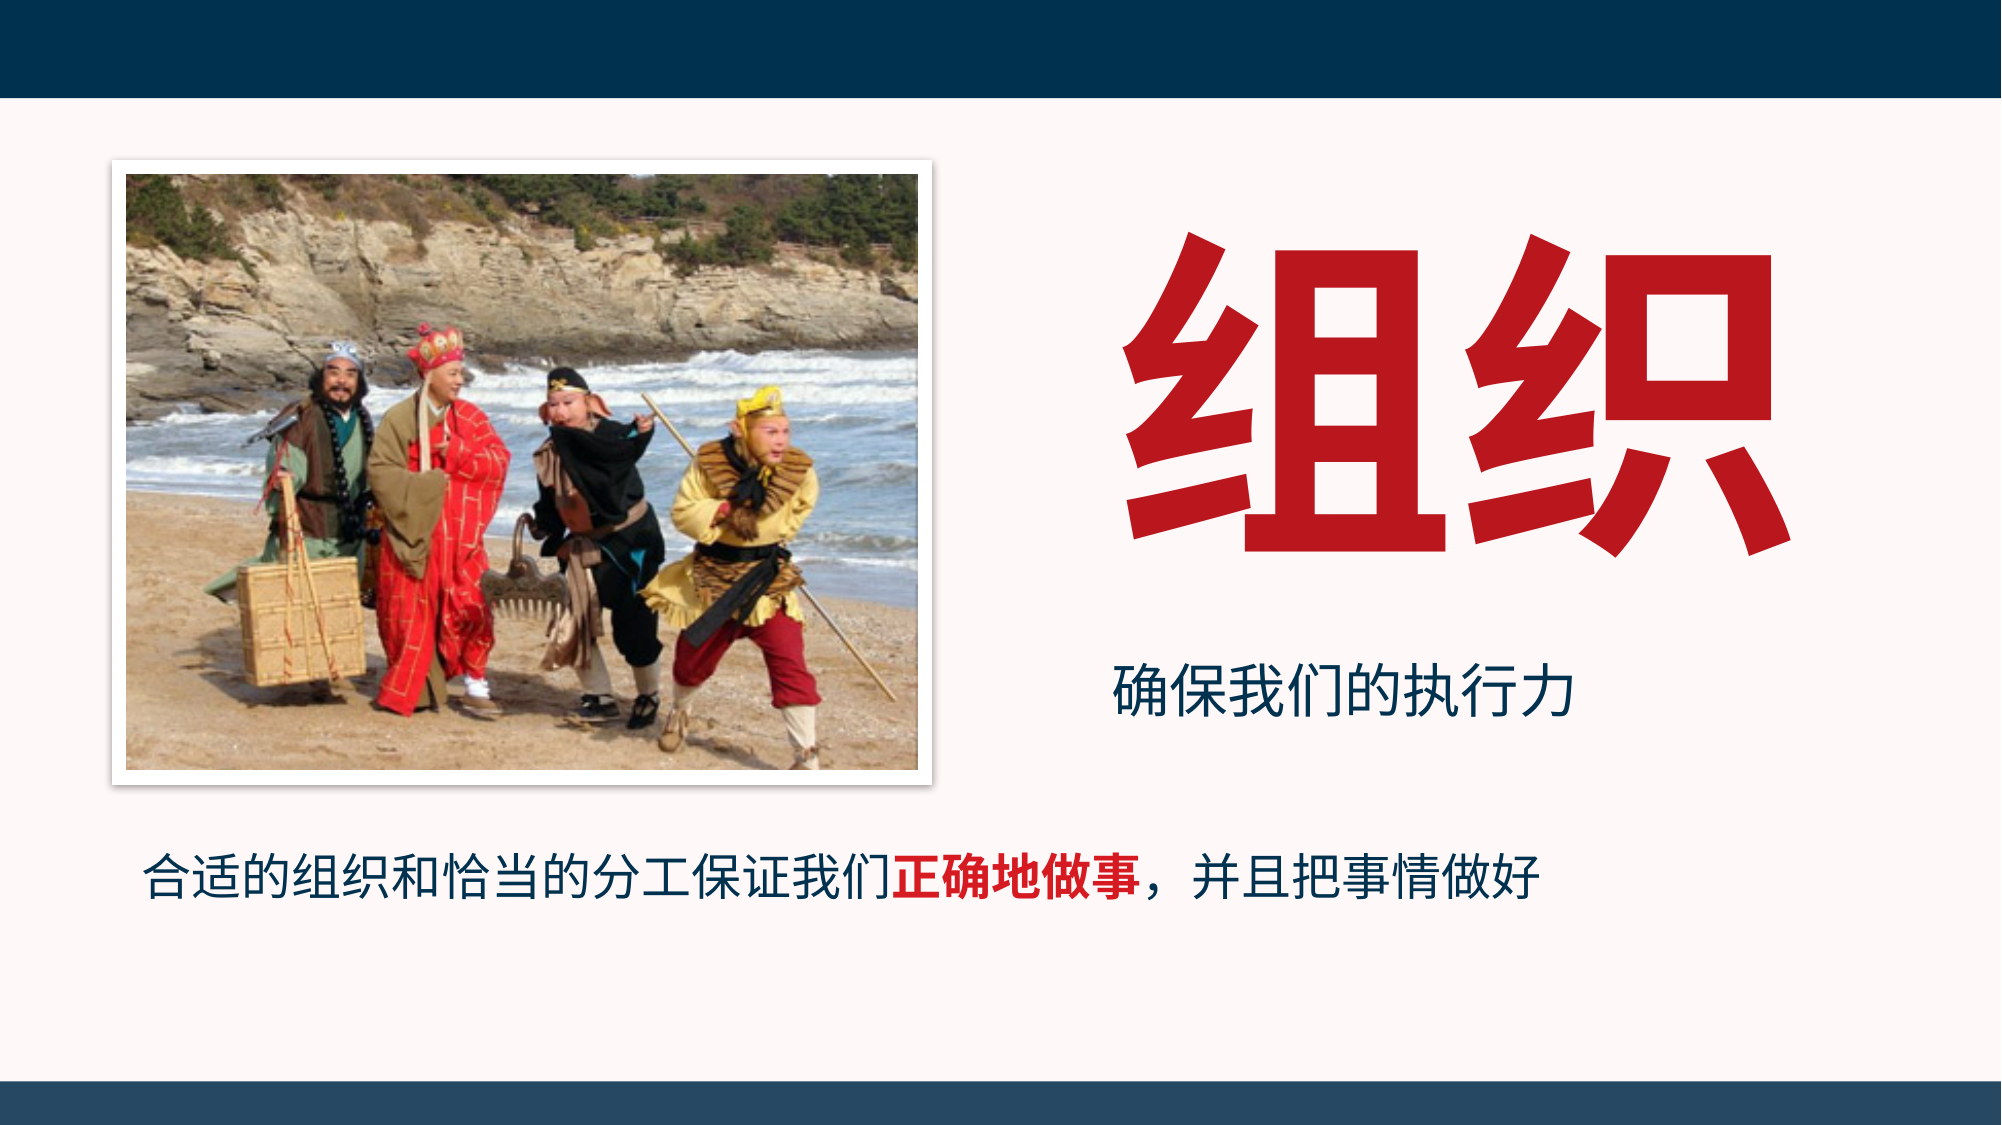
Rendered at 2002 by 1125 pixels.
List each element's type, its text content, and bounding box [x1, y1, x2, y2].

text_box [0, 1079, 2001, 1125]
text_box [1096, 174, 1887, 733]
picture [126, 174, 919, 771]
text_box [0, 0, 2001, 100]
text_box 合适的组织和恰当的分工保证我们正确地做事，并且把事情做好 [126, 808, 1828, 914]
